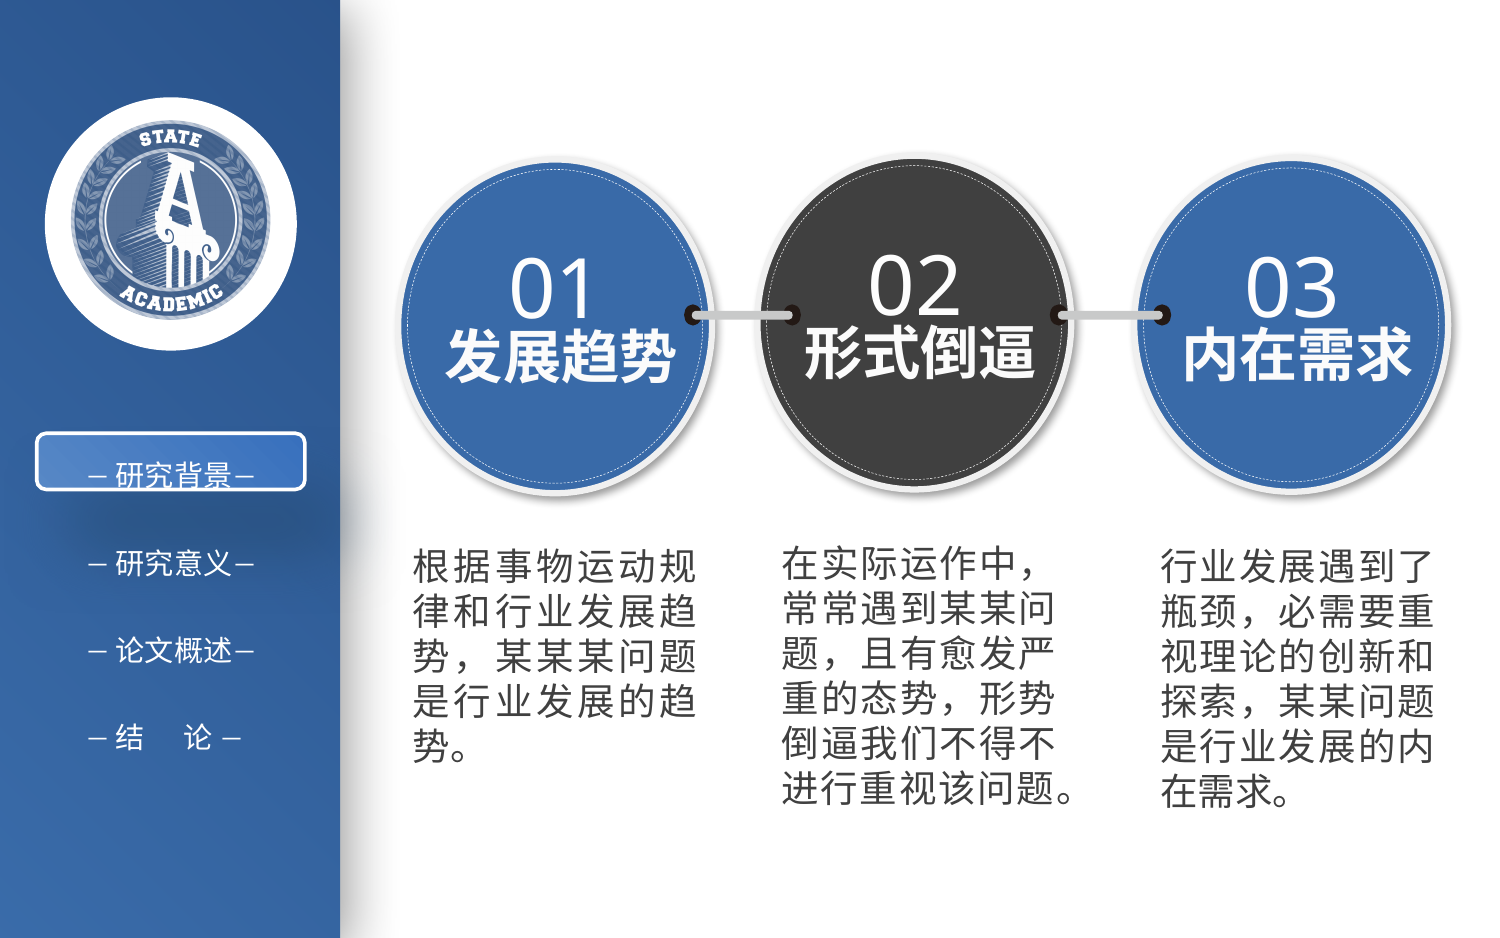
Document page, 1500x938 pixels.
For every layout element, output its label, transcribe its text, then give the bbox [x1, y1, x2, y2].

text_box [0, 0, 342, 938]
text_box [1134, 157, 1449, 492]
text_box [273, 431, 307, 492]
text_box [1050, 304, 1171, 326]
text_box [757, 155, 1072, 490]
text_box 根据事物运动规律和行业发展趋势，某某某问题是行业发展的趋势。 [398, 535, 712, 776]
text_box － 研究背景－ － 研究意义－ － 论文概述－ － 结 论 － [70, 397, 273, 837]
text_box [34, 431, 70, 492]
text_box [397, 159, 713, 494]
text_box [684, 304, 801, 326]
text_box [44, 97, 298, 351]
text_box 行业发展遇到了瓶颈，必需要重视理论的创新和探索，某某问题是行业发展的内在需求。 [1145, 535, 1450, 821]
text_box 在实际运作中，常常遇到某某问题，且有愈发严重的态势，形势倒逼我们不得不进行重视该问题。 [766, 532, 1072, 818]
